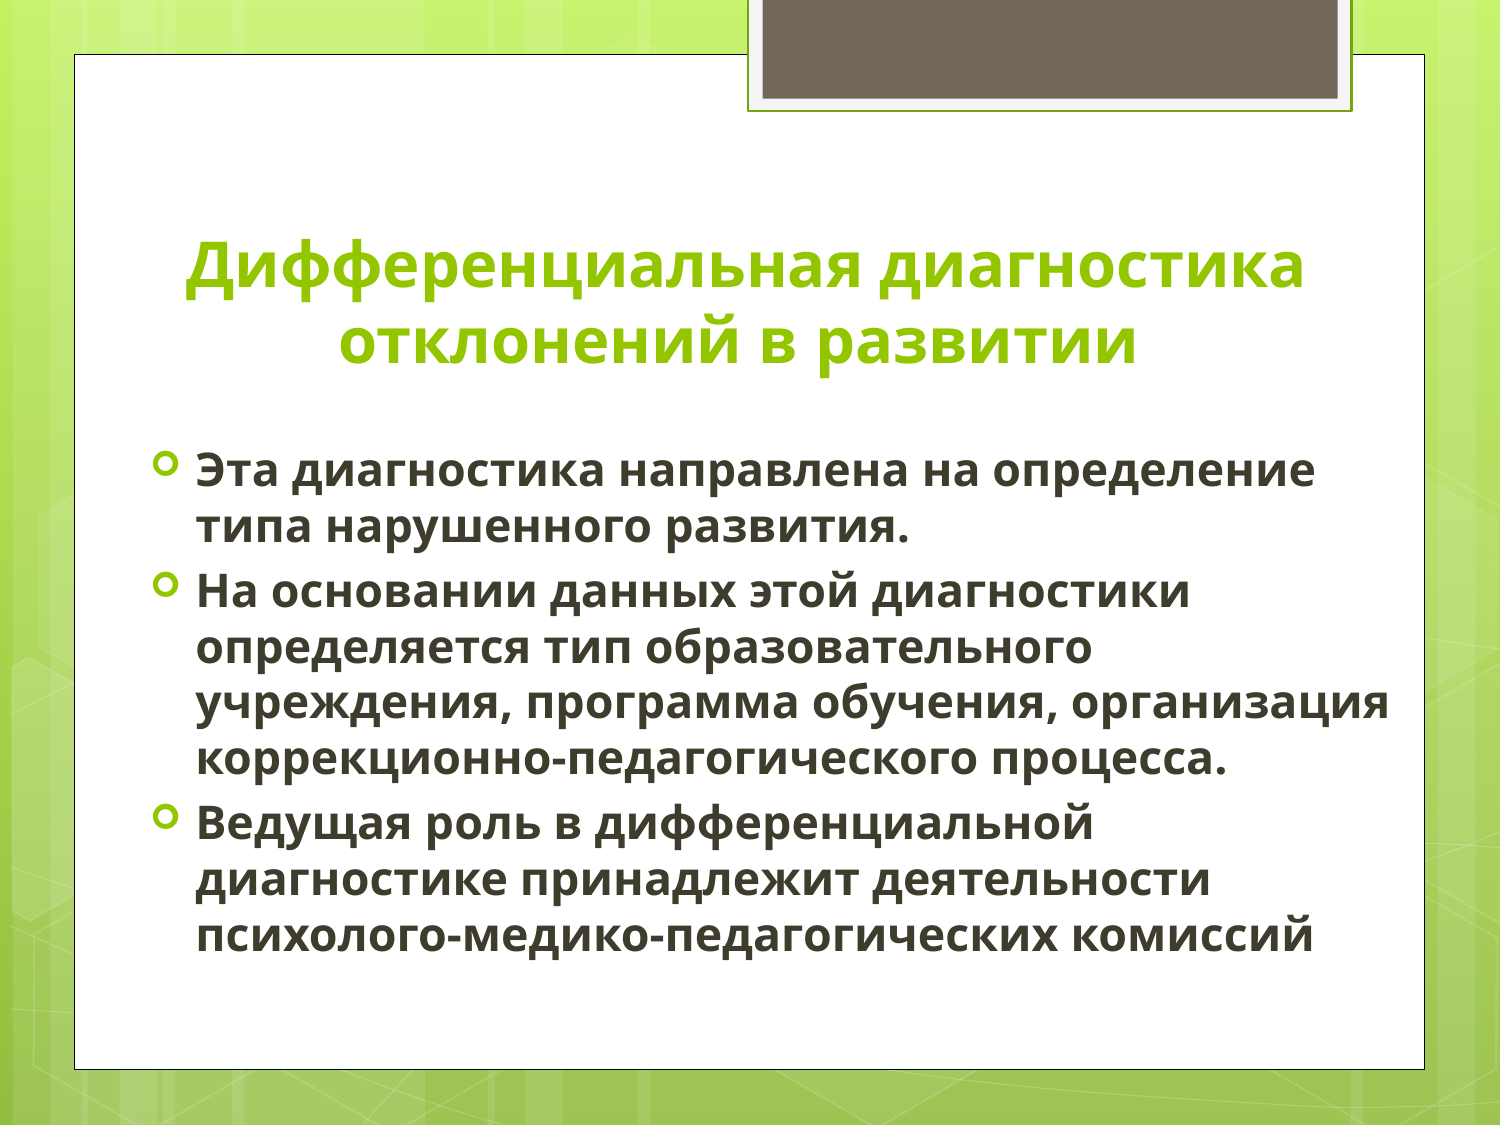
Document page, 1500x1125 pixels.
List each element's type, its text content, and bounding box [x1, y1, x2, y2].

list Эта диагностика направлена на определение типа нарушенного развития. На основании данных этой диагностики определяется тип образовательного учреждения, программа обучения, организация коррекционно-педагогического процесса. Ведущая роль в дифференциальной диагностике принадлежит деятельности психолого-медико-педагогических комиссий [123, 432, 1424, 1009]
title Дифференциальная диагностика отклонений в развитии [171, 196, 1324, 384]
